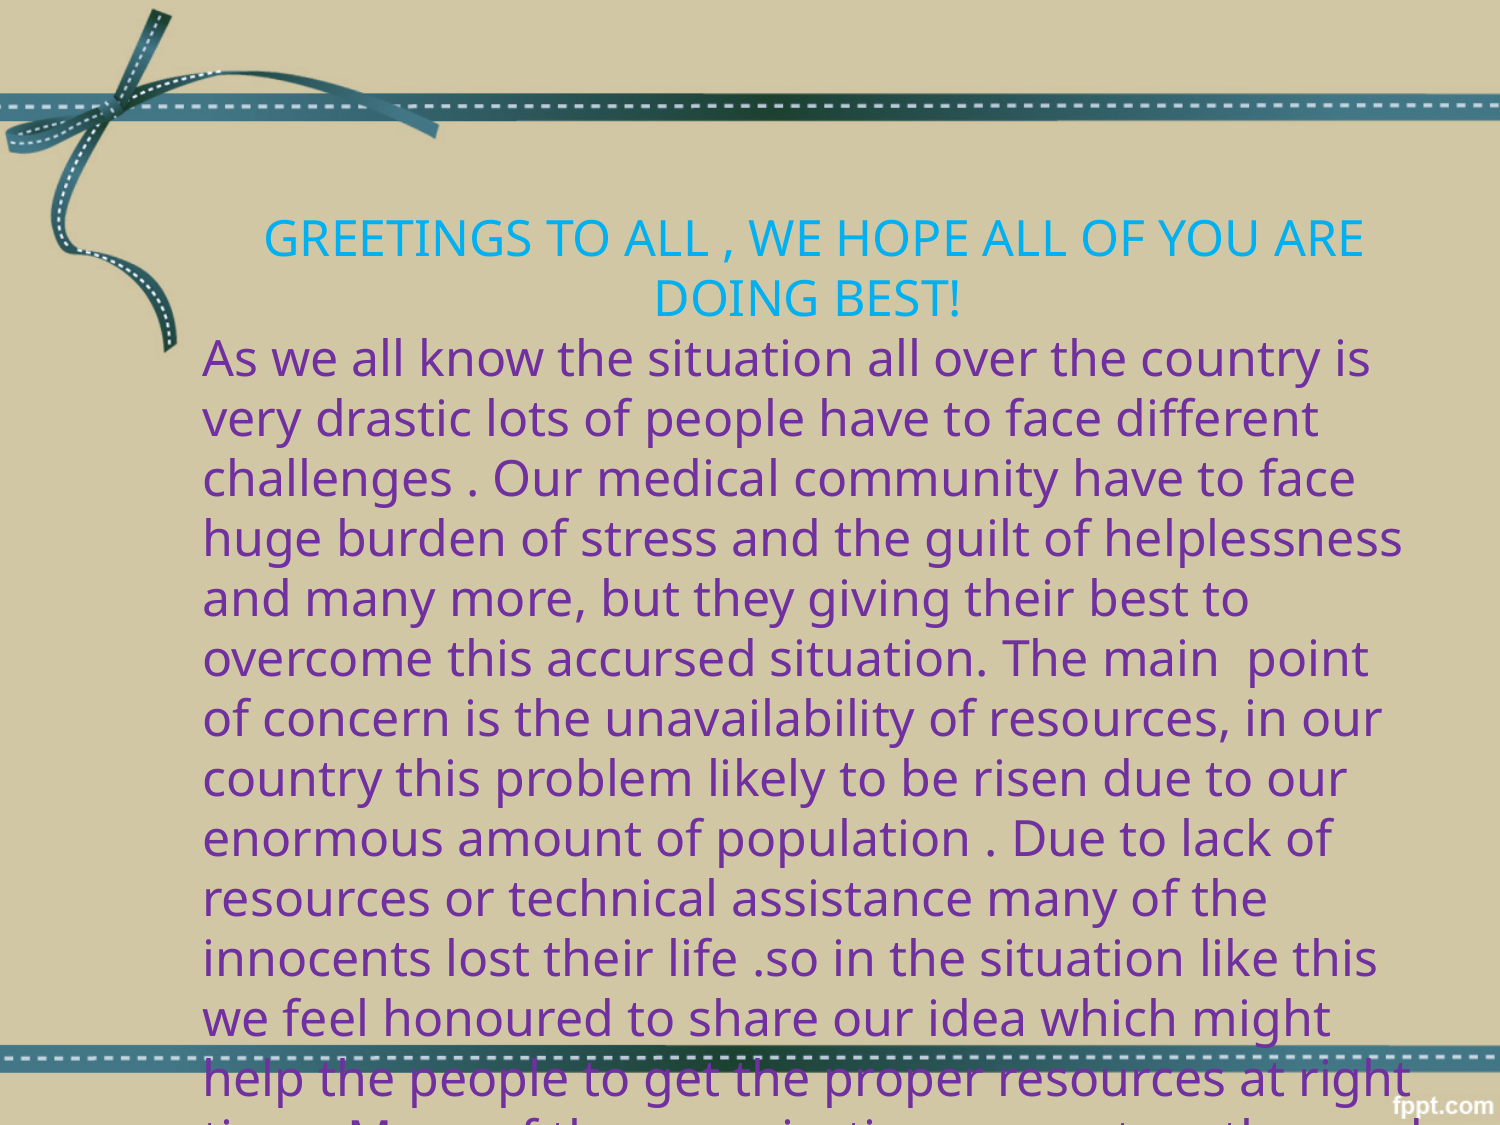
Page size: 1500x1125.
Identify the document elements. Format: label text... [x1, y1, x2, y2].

text_box GREETINGS TO ALL , WE HOPE ALL OF YOU ARE DOING BEST! As we all know the situation all over the country is very drastic lots of people have to face different challenges . Our medical community have to face huge burden of stress and the guilt of helplessness and many more, but they giving their best to overcome this accursed situation. The main point of concern is the unavailability of resources, in our country this problem likely to be risen due to our enormous amount of population . Due to lack of resources or technical assistance many of the innocents lost their life .so in the situation like this we feel honoured to share our idea which might help the people to get the proper resources at right time. Many of the organisations came together and try to overcome this situation by donating free stuff and services to us. [187, 199, 1442, 1125]
picture [0, 0, 1500, 1125]
